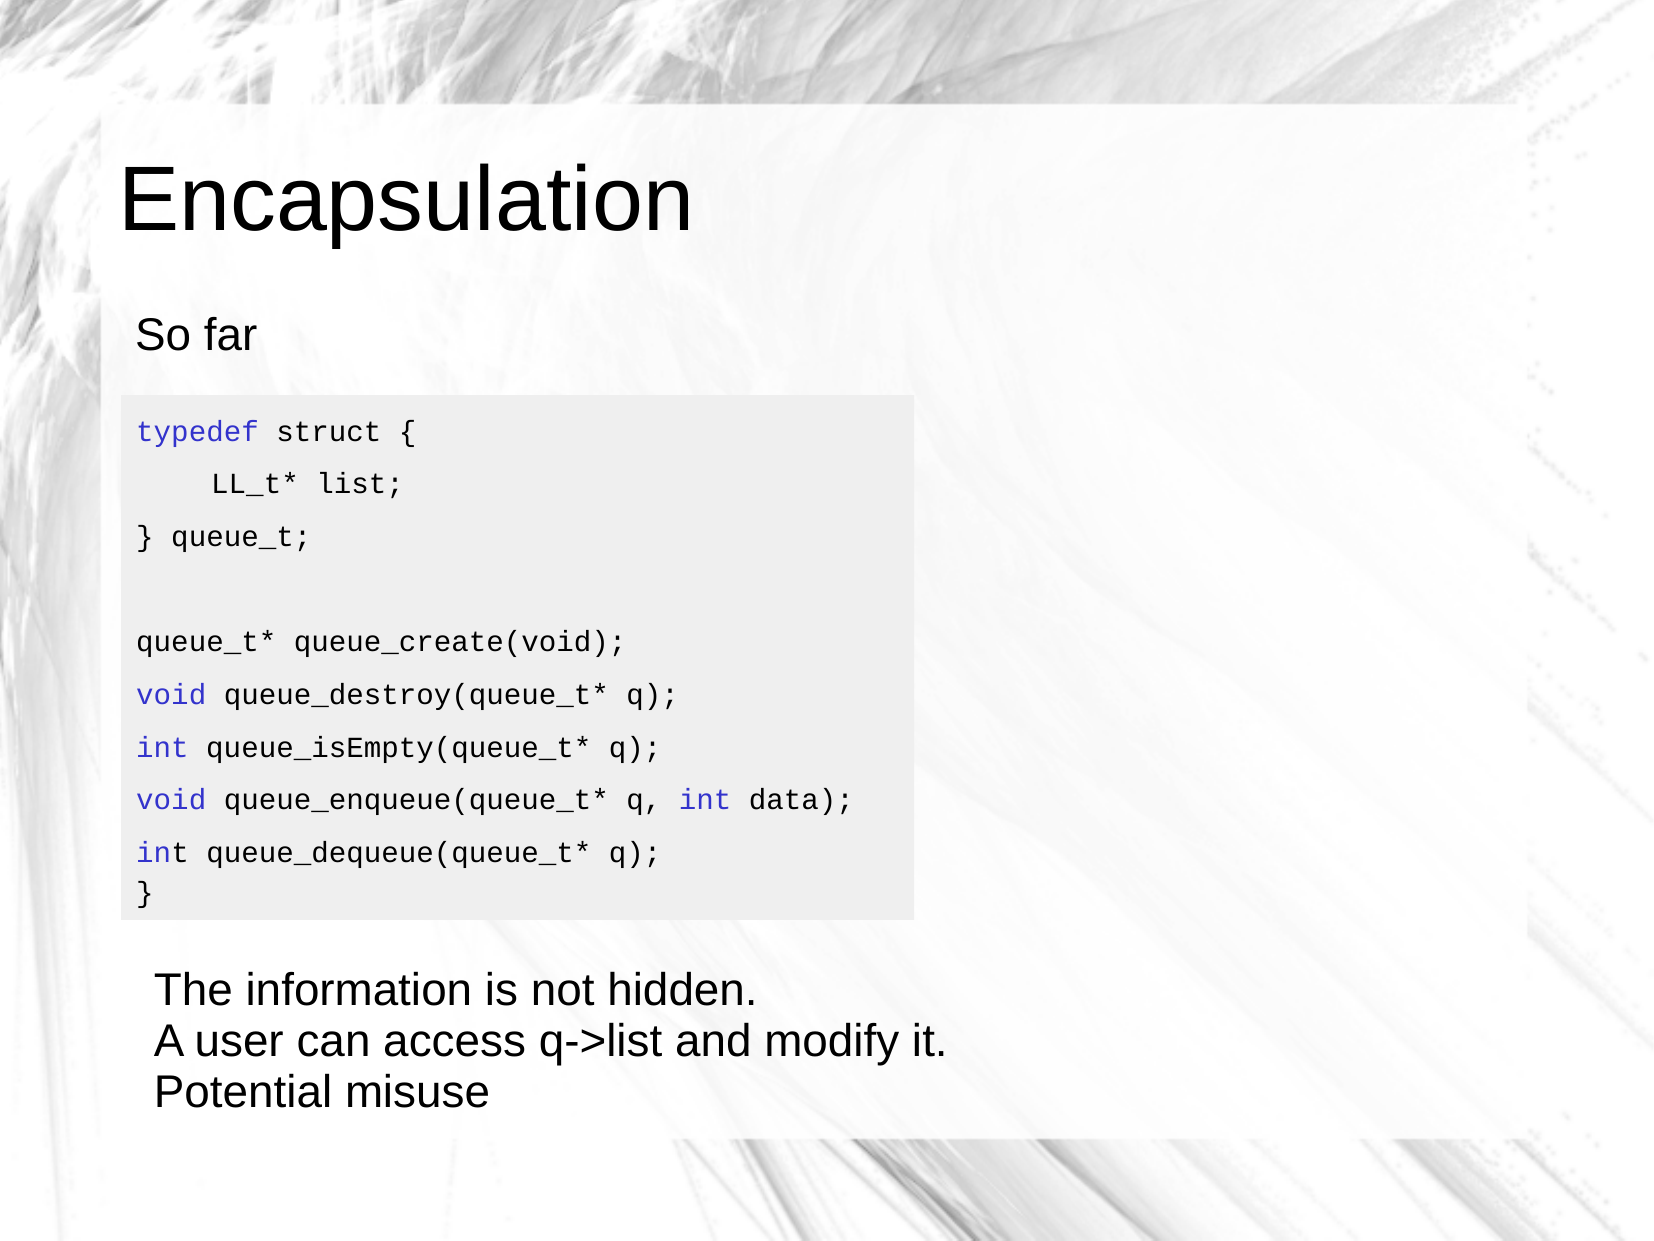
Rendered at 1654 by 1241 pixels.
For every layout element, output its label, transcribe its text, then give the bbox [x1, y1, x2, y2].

picture [0, 0, 1654, 1241]
text_box The information is not hidden. A user can access q->list and modify it. Potential misuse [139, 957, 1102, 1126]
text_box typedef struct { LL_t* list; } queue_t; queue_t* queue_create(void); void queue_destroy(queue_t* q); int queue_isEmpty(queue_t* q); void queue_enqueue(queue_t* q, int data); int queue_dequeue(queue_t* q); } [121, 395, 915, 920]
title Encapsulation [118, 93, 1506, 299]
text_box So far [120, 302, 508, 369]
